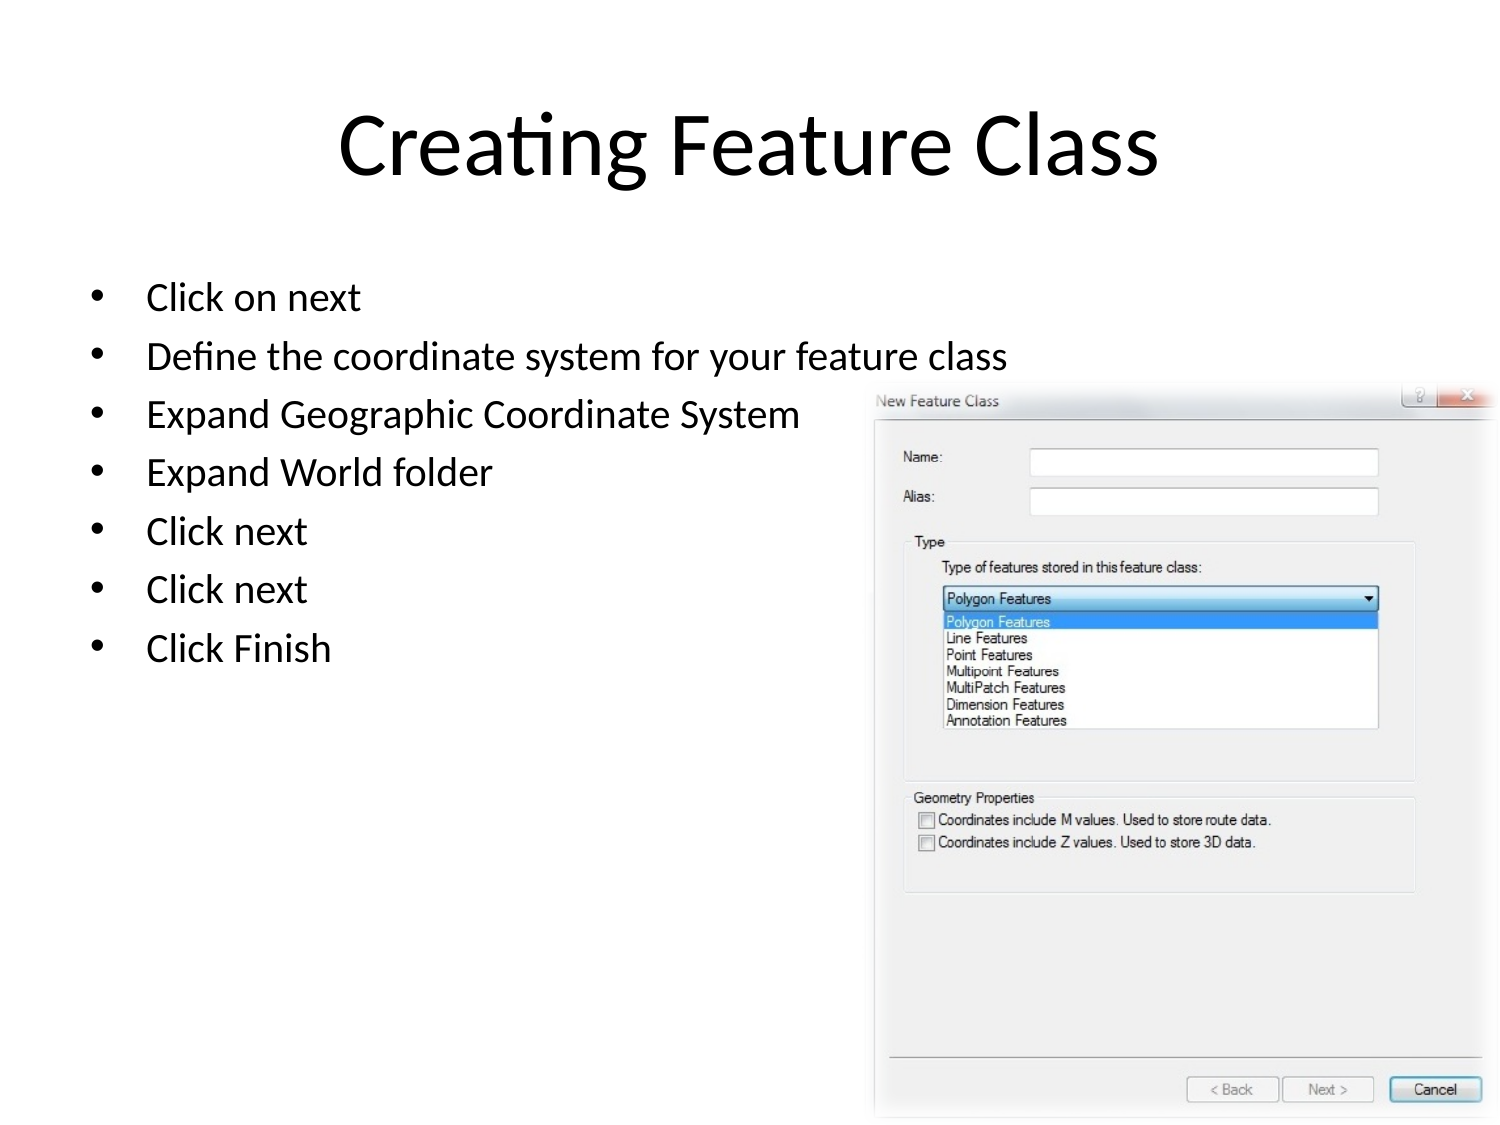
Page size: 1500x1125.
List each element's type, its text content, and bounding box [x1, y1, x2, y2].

title Creating Feature Class [75, 45, 1425, 233]
picture [862, 379, 1500, 1125]
list Click on next Define the coordinate system for your feature class Expand Geographic Coordinate System Expand World folder Click next Click next Click Finish [75, 262, 1425, 1005]
